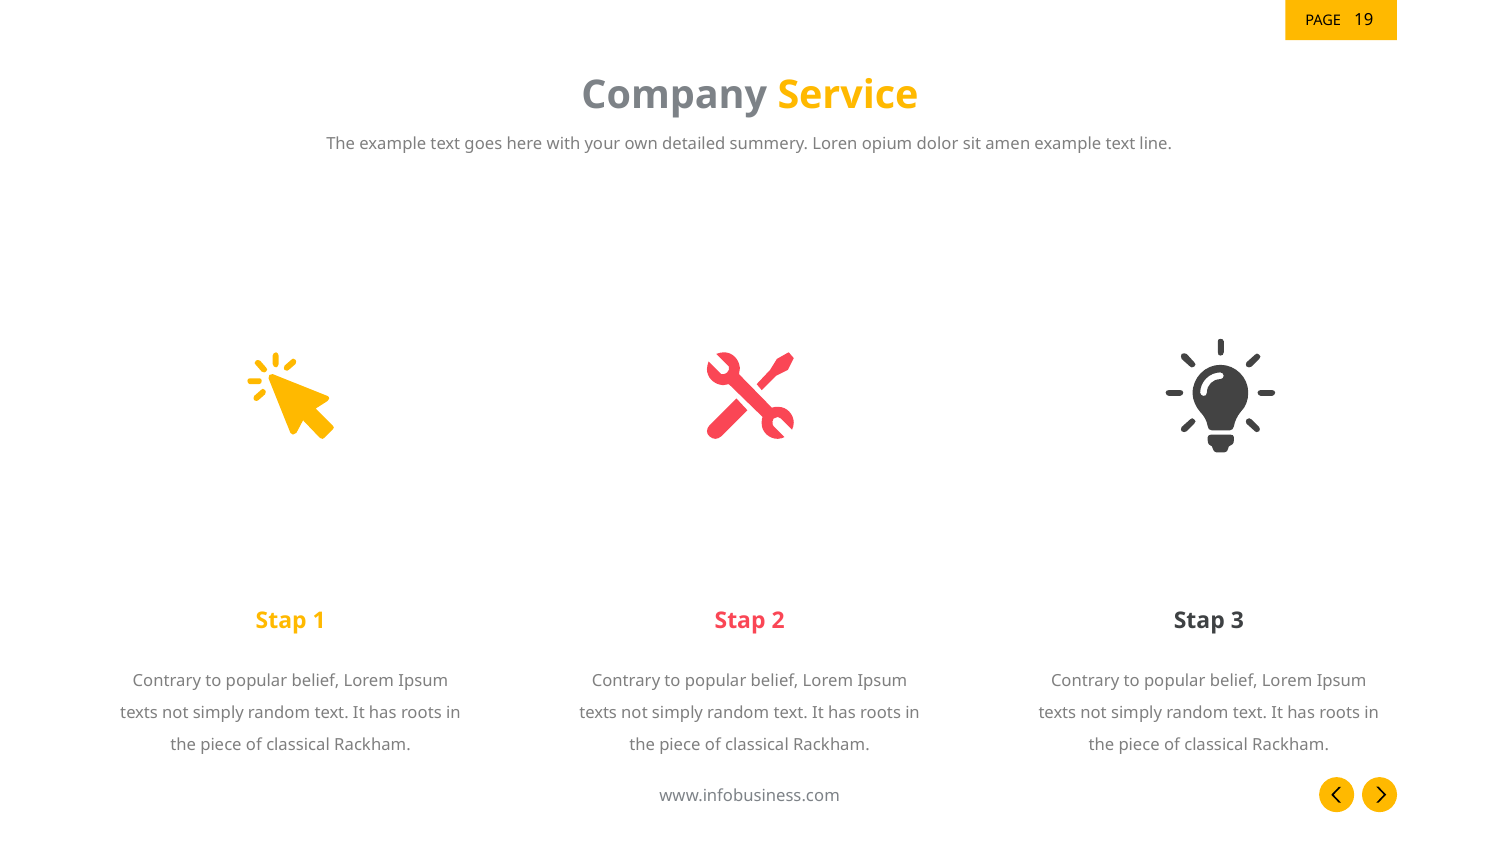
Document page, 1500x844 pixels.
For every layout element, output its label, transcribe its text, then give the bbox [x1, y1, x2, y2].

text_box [102, 600, 479, 740]
picture [1021, 235, 1398, 576]
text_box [1021, 600, 1398, 740]
footer www.infobusiness.com [636, 772, 864, 818]
picture [561, 235, 938, 576]
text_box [561, 600, 938, 740]
subtitle The example text goes here with your own detailed summery. Loren opium dolor sit amen example text line. [103, 134, 1397, 153]
slide_number ‹#› [1342, 8, 1401, 32]
picture [102, 235, 479, 576]
title Company Service [103, 58, 1397, 134]
